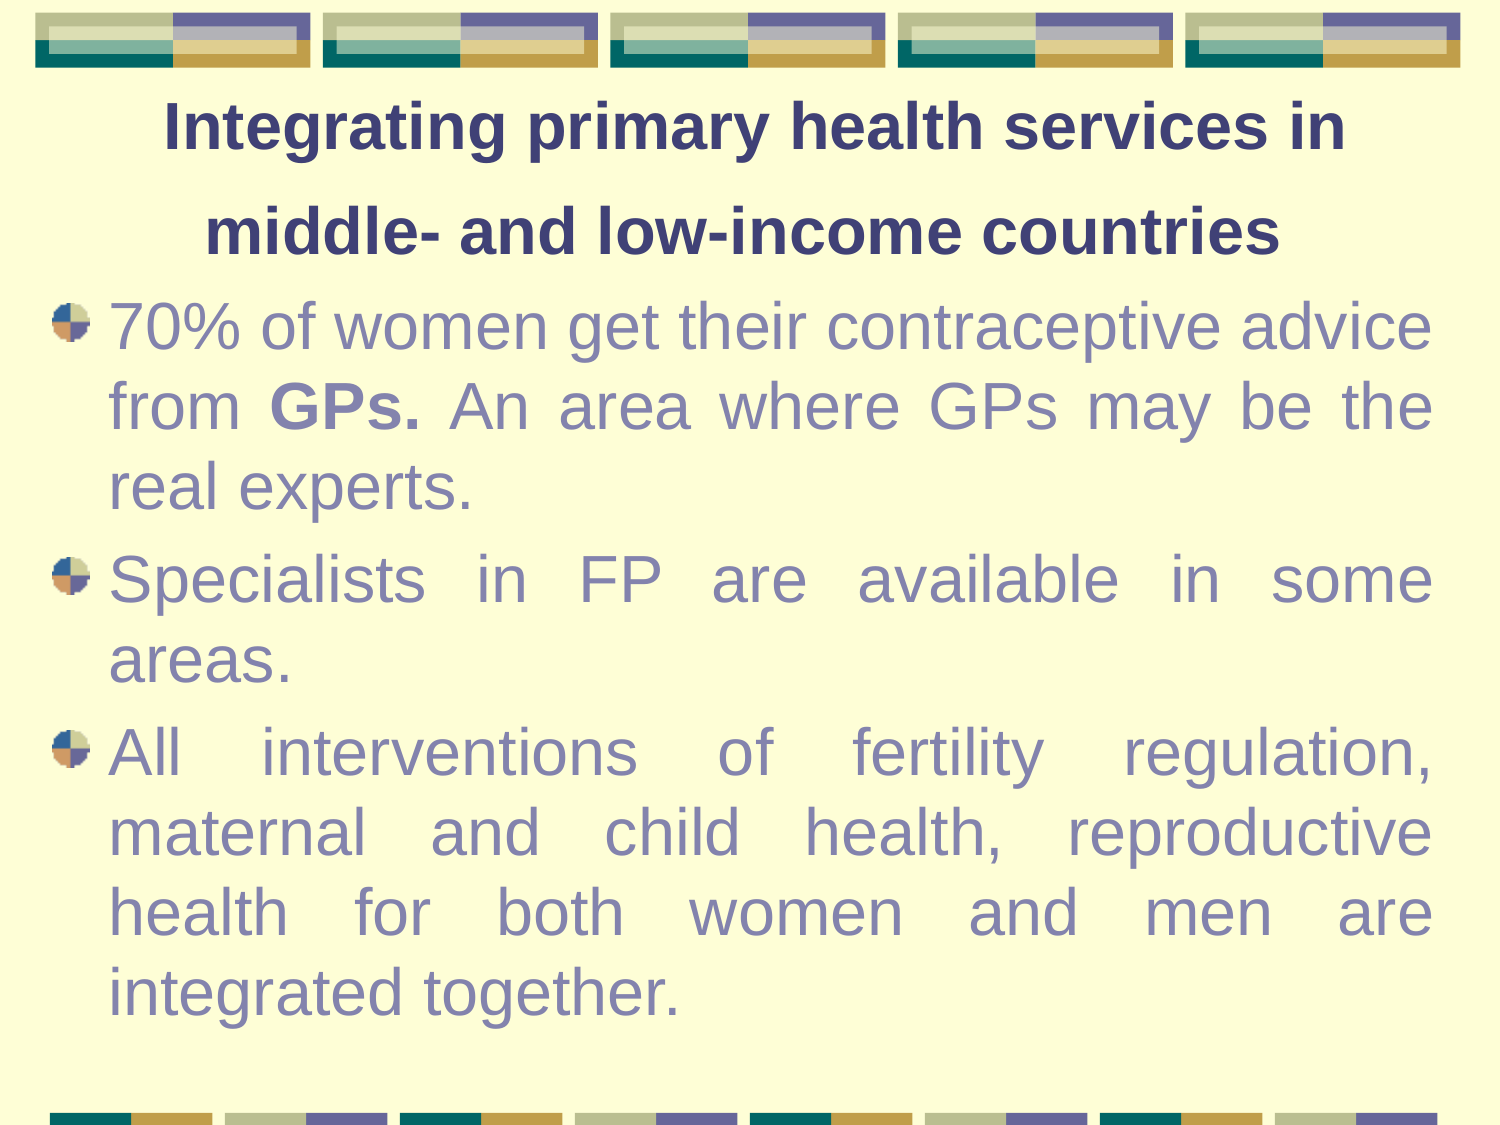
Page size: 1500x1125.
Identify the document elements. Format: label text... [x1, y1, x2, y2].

picture [52, 557, 90, 595]
picture [52, 730, 90, 768]
list 70% of women get their contraceptive advice from GPs. An area where GPs may be the real experts. Specialists in FP are available in some areas. All interventions of fertility regulation, maternal and child health, reproductive health for both women and men are integrated together. [37, 274, 1451, 1088]
title Integrating primary health services in middle- and low-income countries [49, 0, 1463, 276]
picture [52, 303, 90, 342]
